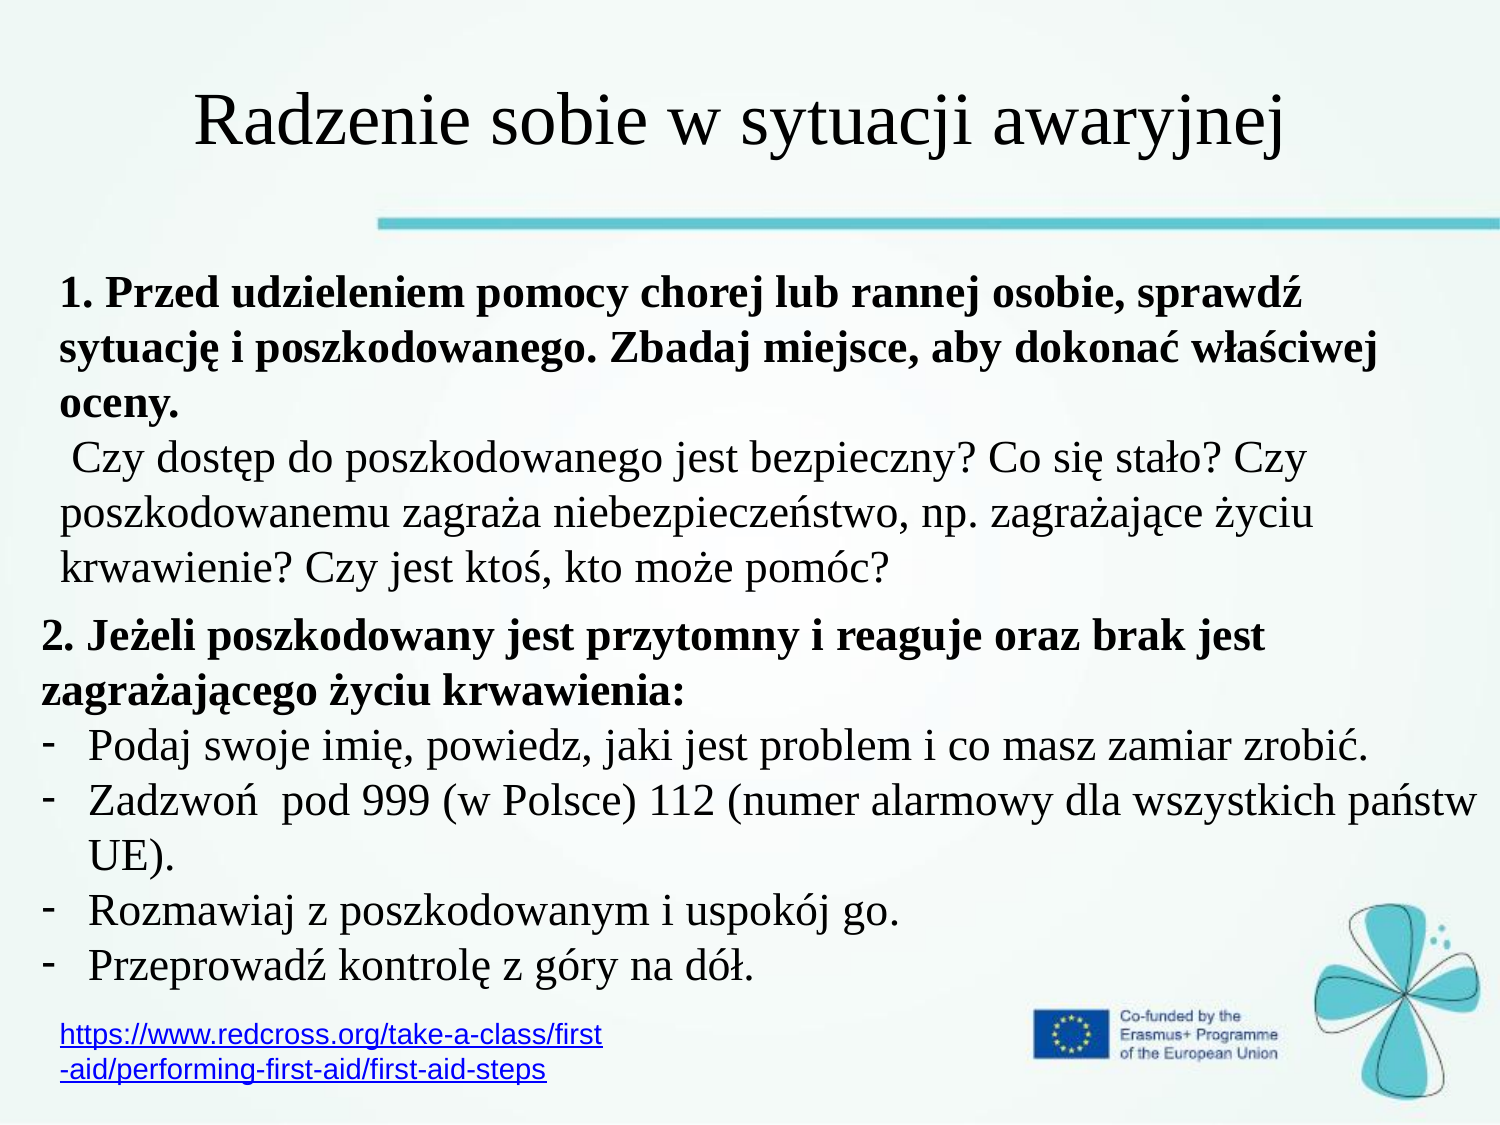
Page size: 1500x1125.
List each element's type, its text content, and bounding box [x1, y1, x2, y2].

picture [0, 0, 1500, 1125]
text_box Radzenie sobie w sytuacji awaryjnej [168, 62, 1314, 167]
text_box https://www.redcross.org/take-a-class/first-aid/performing-first-aid/first-aid-steps [44, 1008, 1028, 1093]
text_box 2. Jeżeli poszkodowany jest przytomny i reaguje oraz brak jest zagrażającego życiu krwawienia: Podaj swoje imię, powiedz, jaki jest problem i co masz zamiar zrobić. Zadzwoń pod 999 (w Polsce) 112 (numer alarmowy dla wszystkich państw UE). Rozmawiaj z poszkodowanym i uspokój go. Przeprowadź kontrolę z góry na dół. [26, 597, 1500, 997]
text_box 1. Przed udzieleniem pomocy chorej lub rannej osobie, sprawdź sytuację i poszkodowanego. Zbadaj miejsce, aby dokonać właściwej oceny. Czy dostęp do poszkodowanego jest bezpieczny? Co się stało? Czy poszkodowanemu zagraża niebezpieczeństwo, np. zagrażające życiu krwawienie? Czy jest ktoś, kto może pomóc? [44, 254, 1484, 597]
